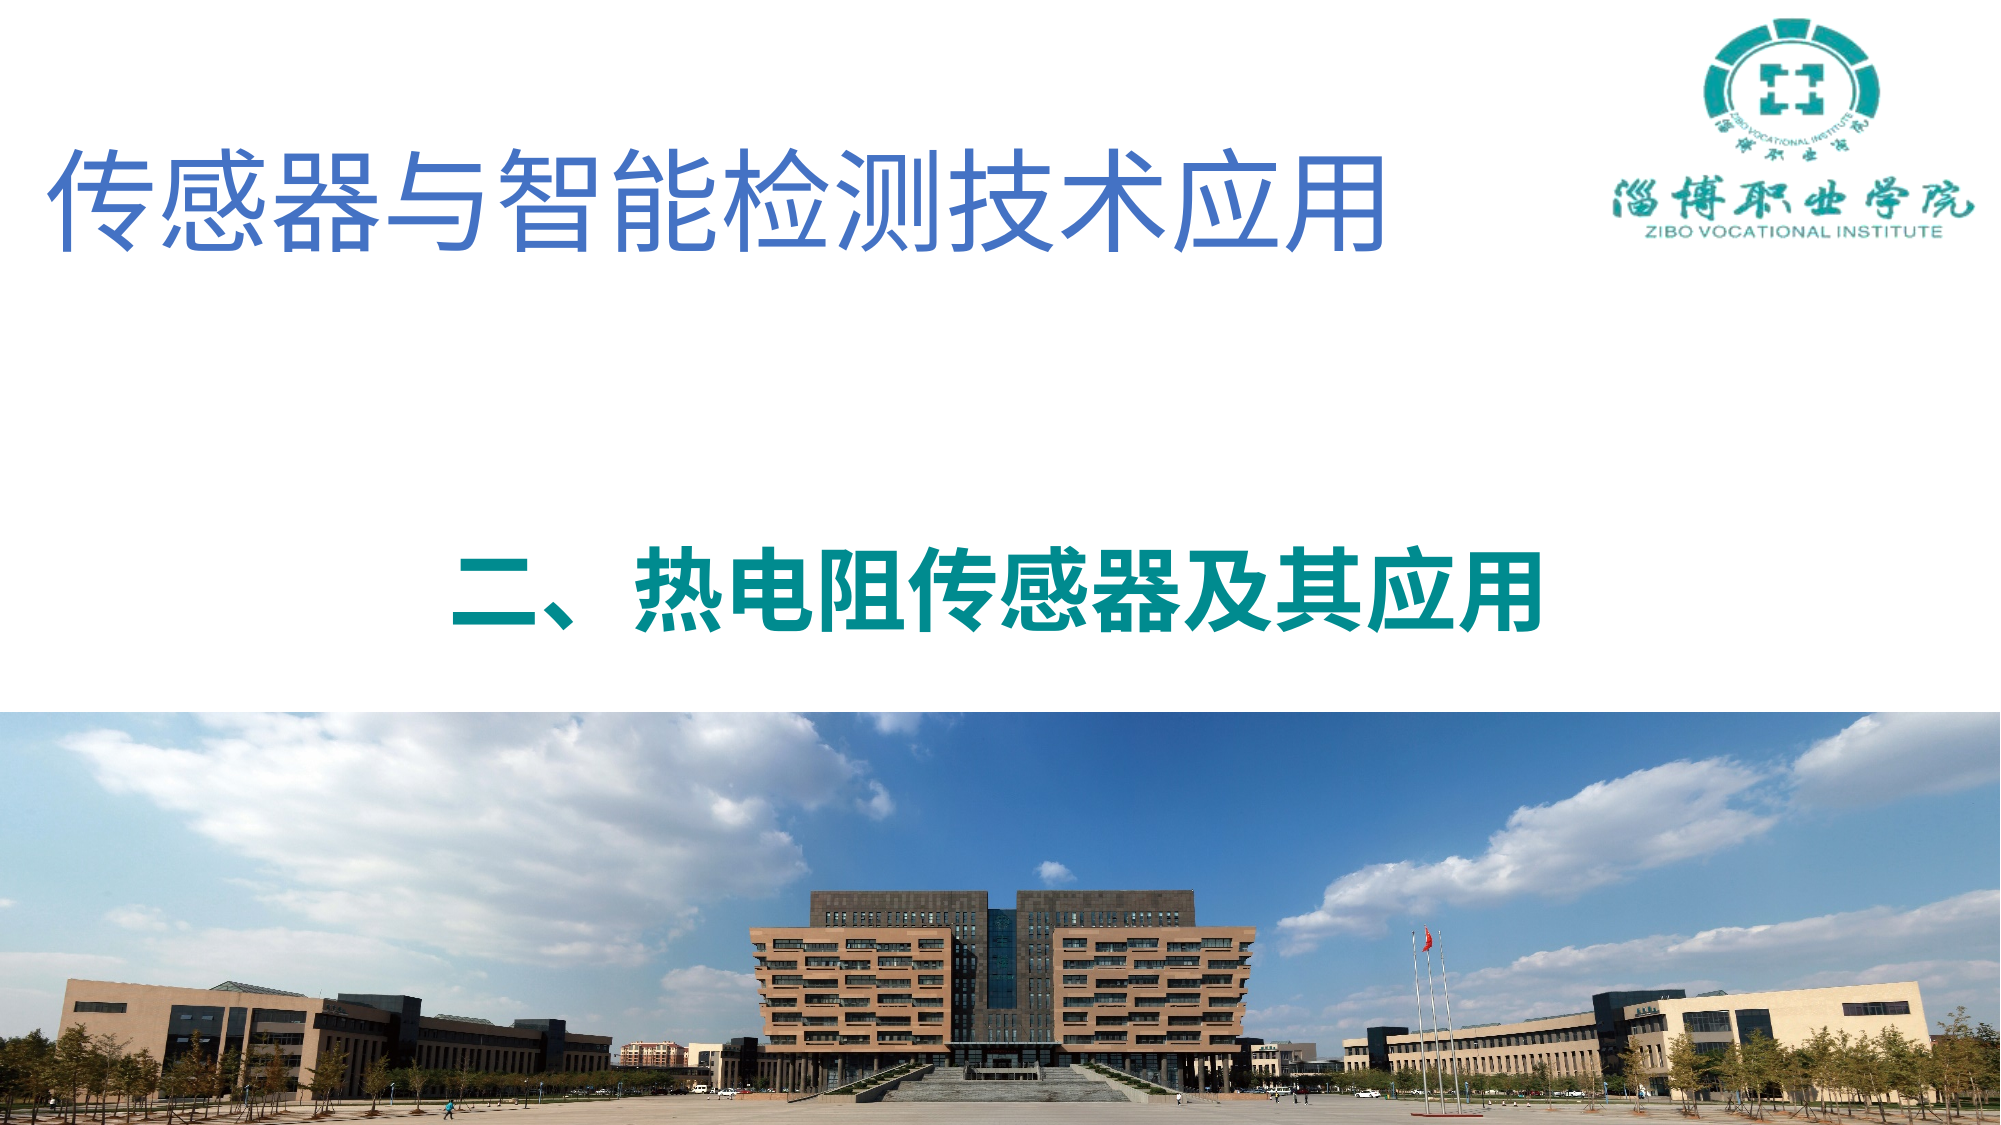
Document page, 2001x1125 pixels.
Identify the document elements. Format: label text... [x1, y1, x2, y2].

picture [0, 712, 2000, 1125]
picture [1581, 4, 2000, 253]
text_box 传感器与智能检测技术应用 [30, 123, 1411, 274]
text_box 二、热电阻传感器及其应用 [433, 525, 1697, 651]
